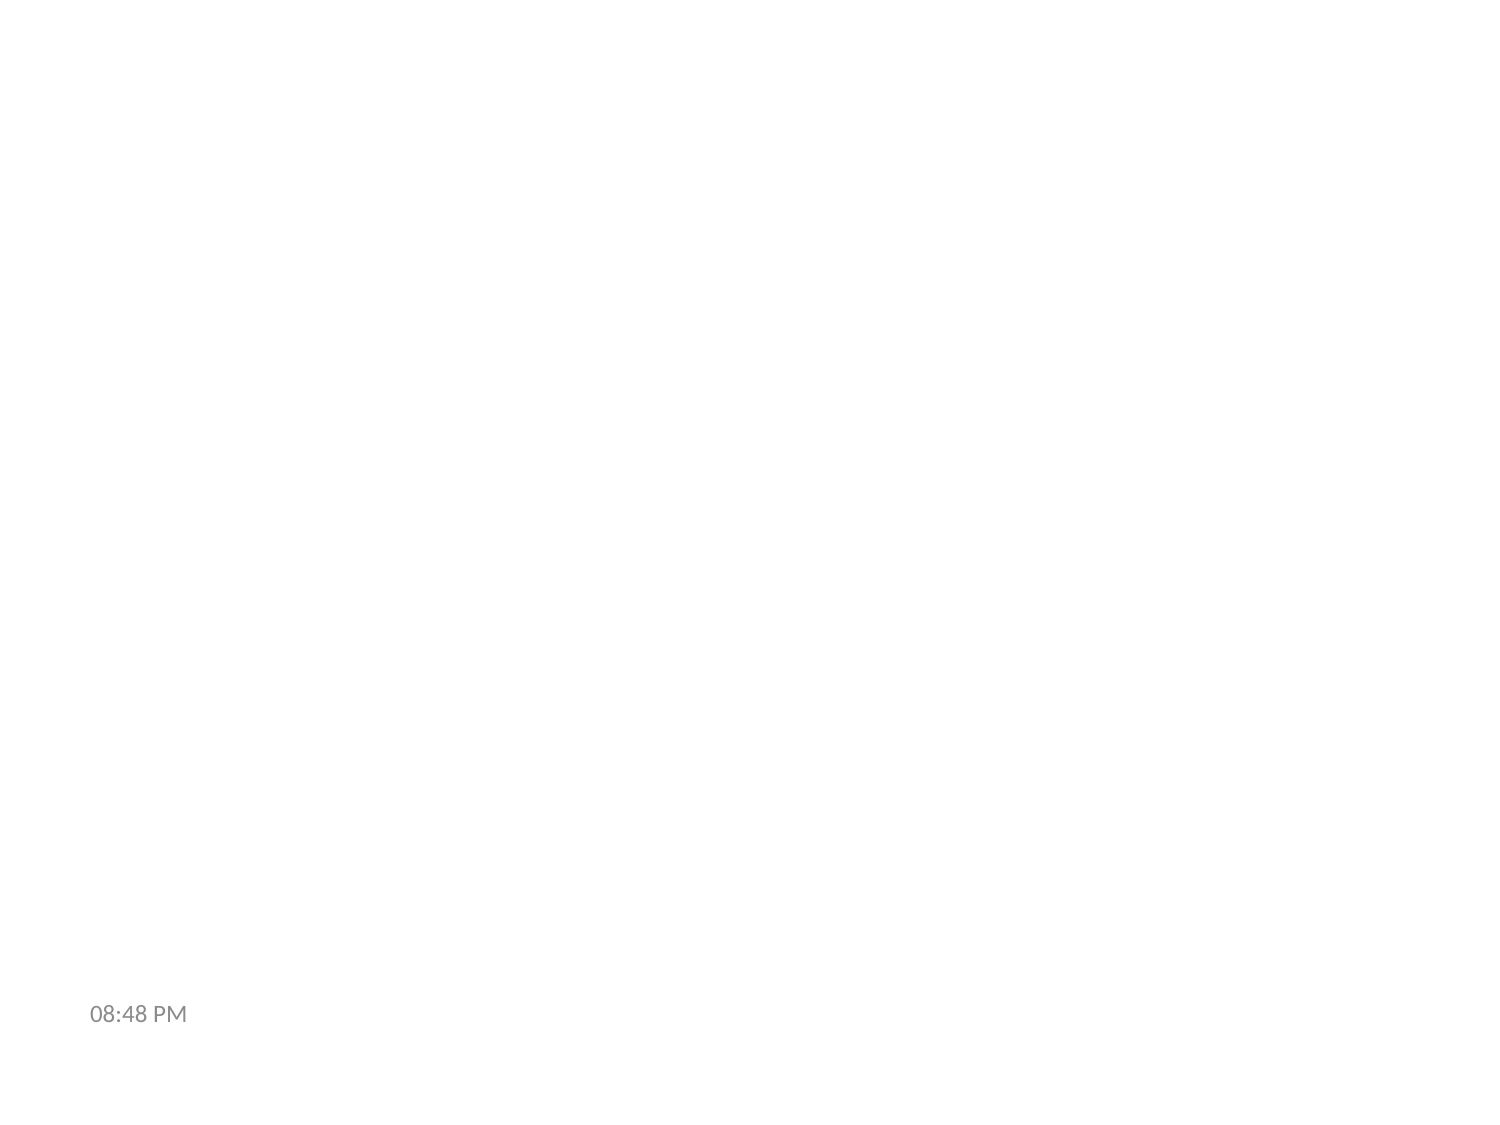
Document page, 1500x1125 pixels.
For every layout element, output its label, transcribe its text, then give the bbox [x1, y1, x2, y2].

text_box 3:35 PM [75, 982, 425, 1043]
